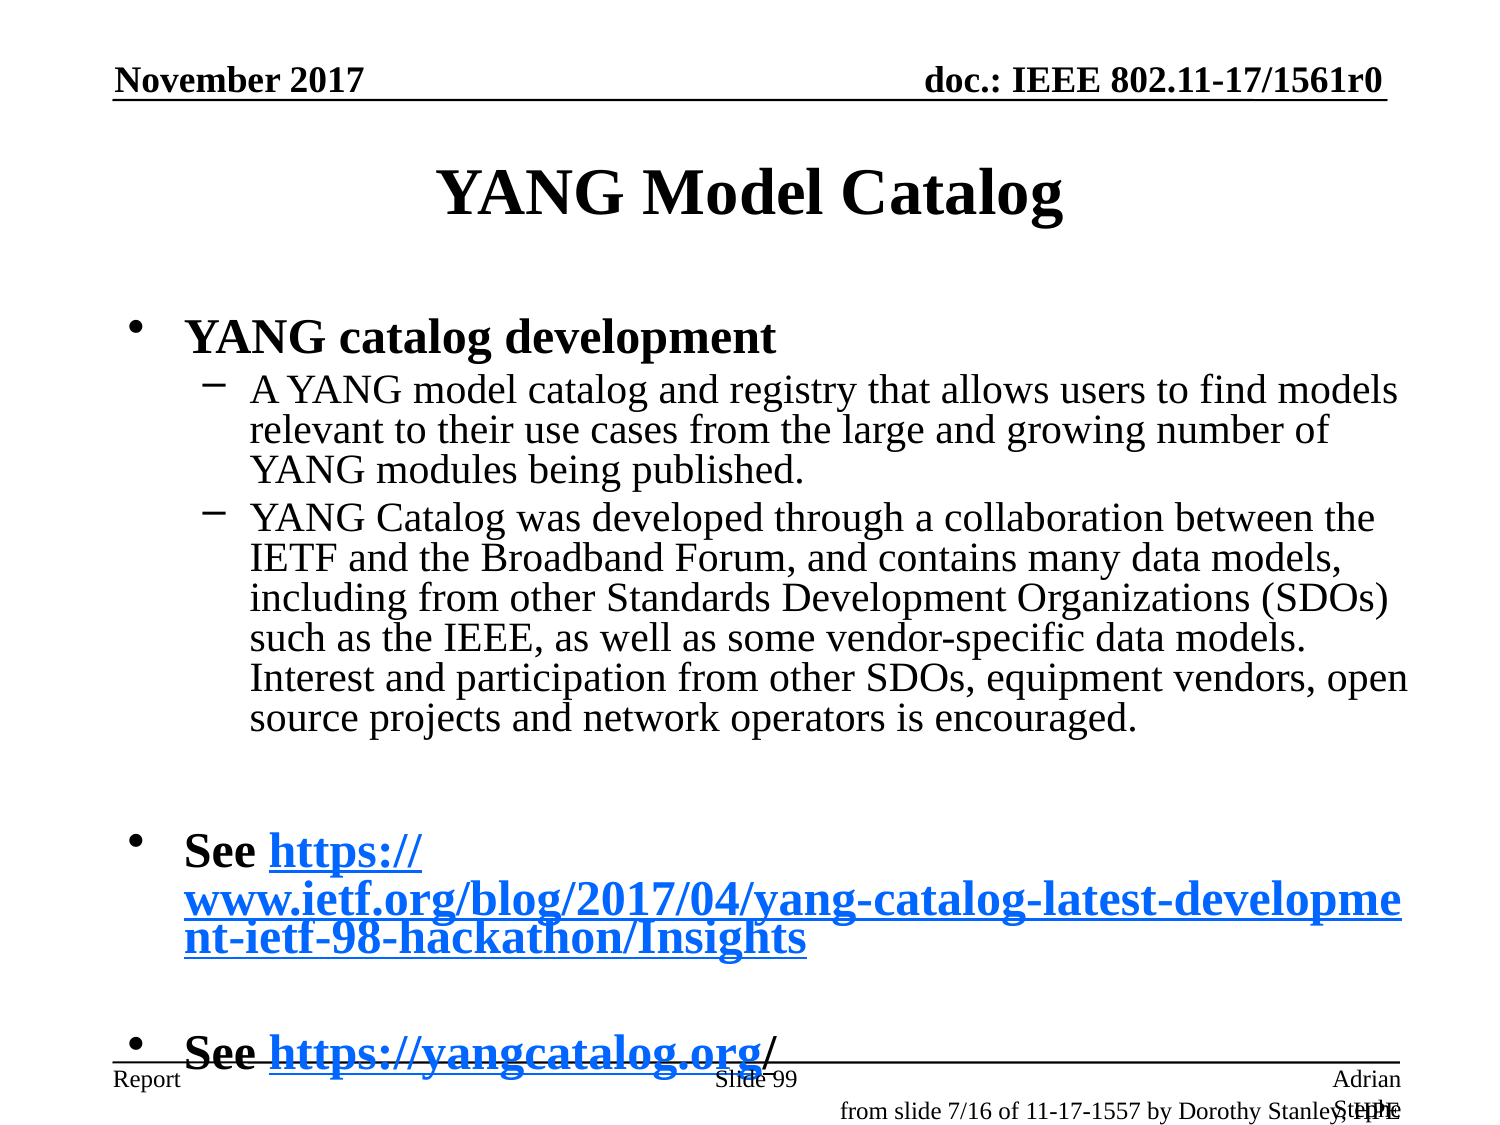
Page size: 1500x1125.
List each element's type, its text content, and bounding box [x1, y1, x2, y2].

title YANG Model Catalog [112, 99, 1388, 275]
list YANG catalog development A YANG model catalog and registry that allows users to find models relevant to their use cases from the large and growing number of YANG modules being published. YANG Catalog was developed through a collaboration between the IETF and the Broadband Forum, and contains many data models, including from other Standards Development Organizations (SDOs) such as the IEEE, as well as some vendor-specific data models. Interest and participation from other SDOs, equipment vendors, open source projects and network operators is encouraged. See https://www.ietf.org/blog/2017/04/yang-catalog-latest-development-ietf-98-hackathon/Insights See https://yangcatalog.org/ [112, 275, 1425, 1055]
slide_number Slide 99 [711, 1061, 801, 1093]
footer Adrian Stephens, Intel Corporation [1324, 1061, 1402, 1087]
text_box from slide 7/16 of 11-17-1557 by Dorothy Stanley, HPE [343, 1087, 1417, 1125]
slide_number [114, 54, 374, 101]
